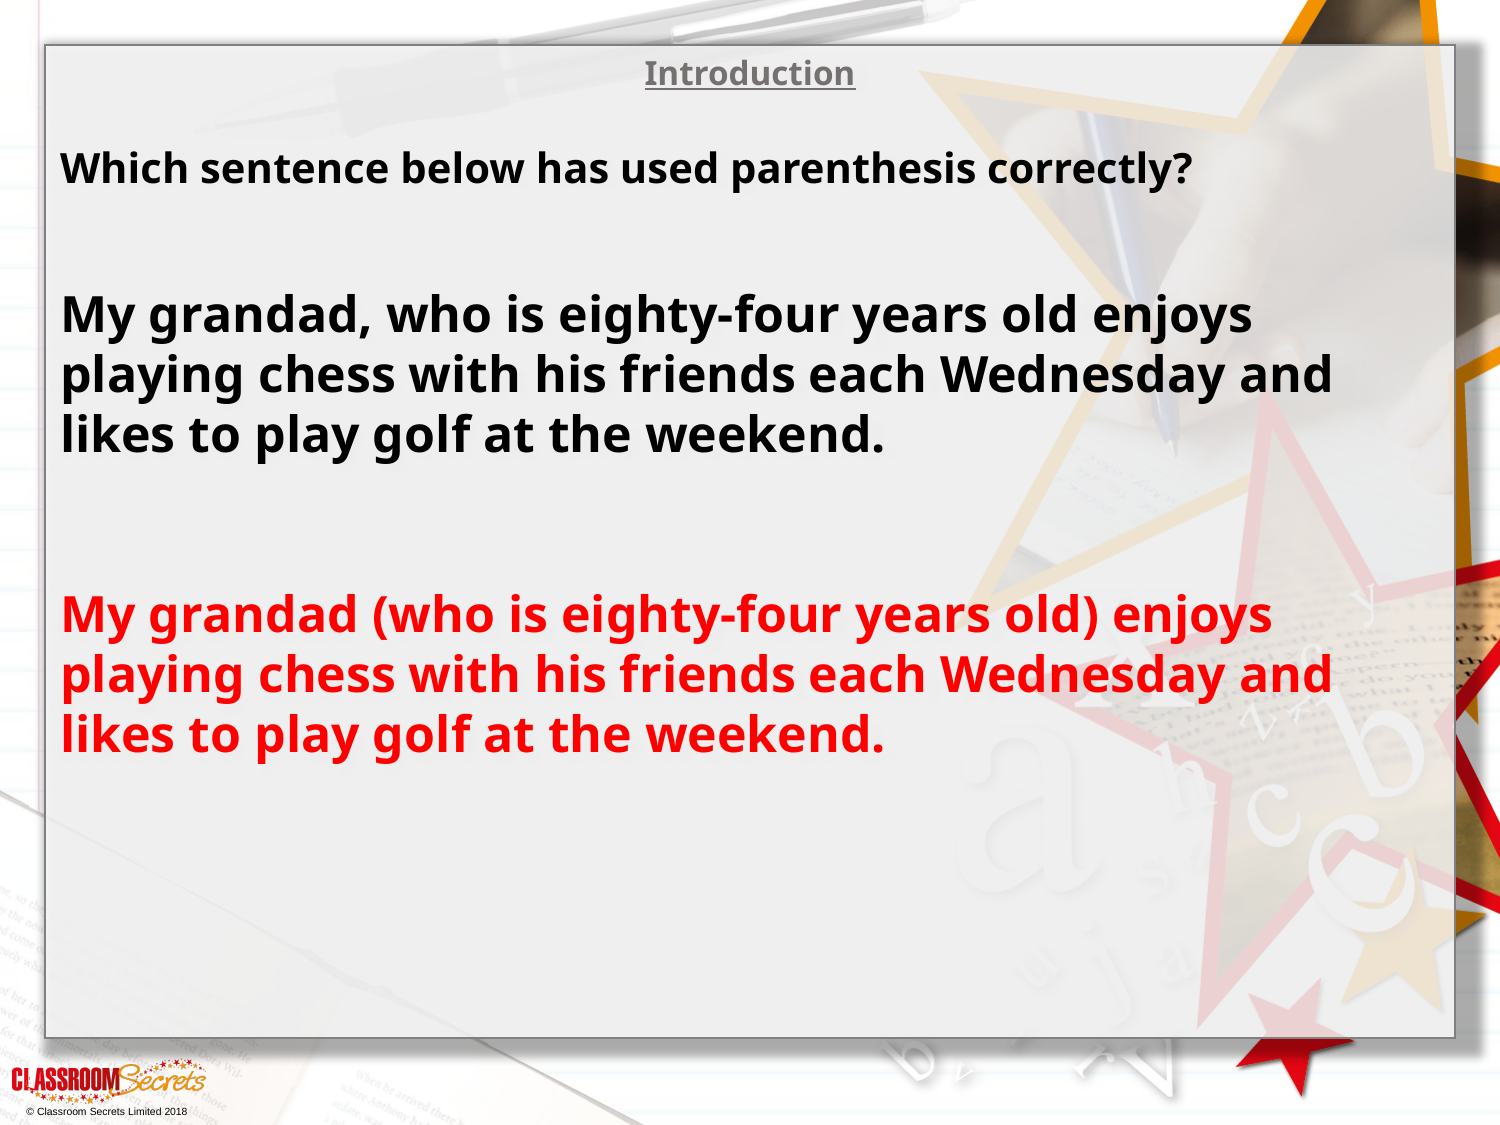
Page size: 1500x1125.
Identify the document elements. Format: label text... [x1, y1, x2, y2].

picture [0, 0, 1500, 1125]
text_box Introduction Which sentence below has used parenthesis correctly? My grandad, who is eighty-four years old enjoys playing chess with his friends each Wednesday and likes to play golf at the weekend. My grandad (who is eighty-four years old) enjoys playing chess with his friends each Wednesday and likes to play golf at the weekend. [44, 44, 1456, 1039]
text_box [11, 1058, 207, 1125]
